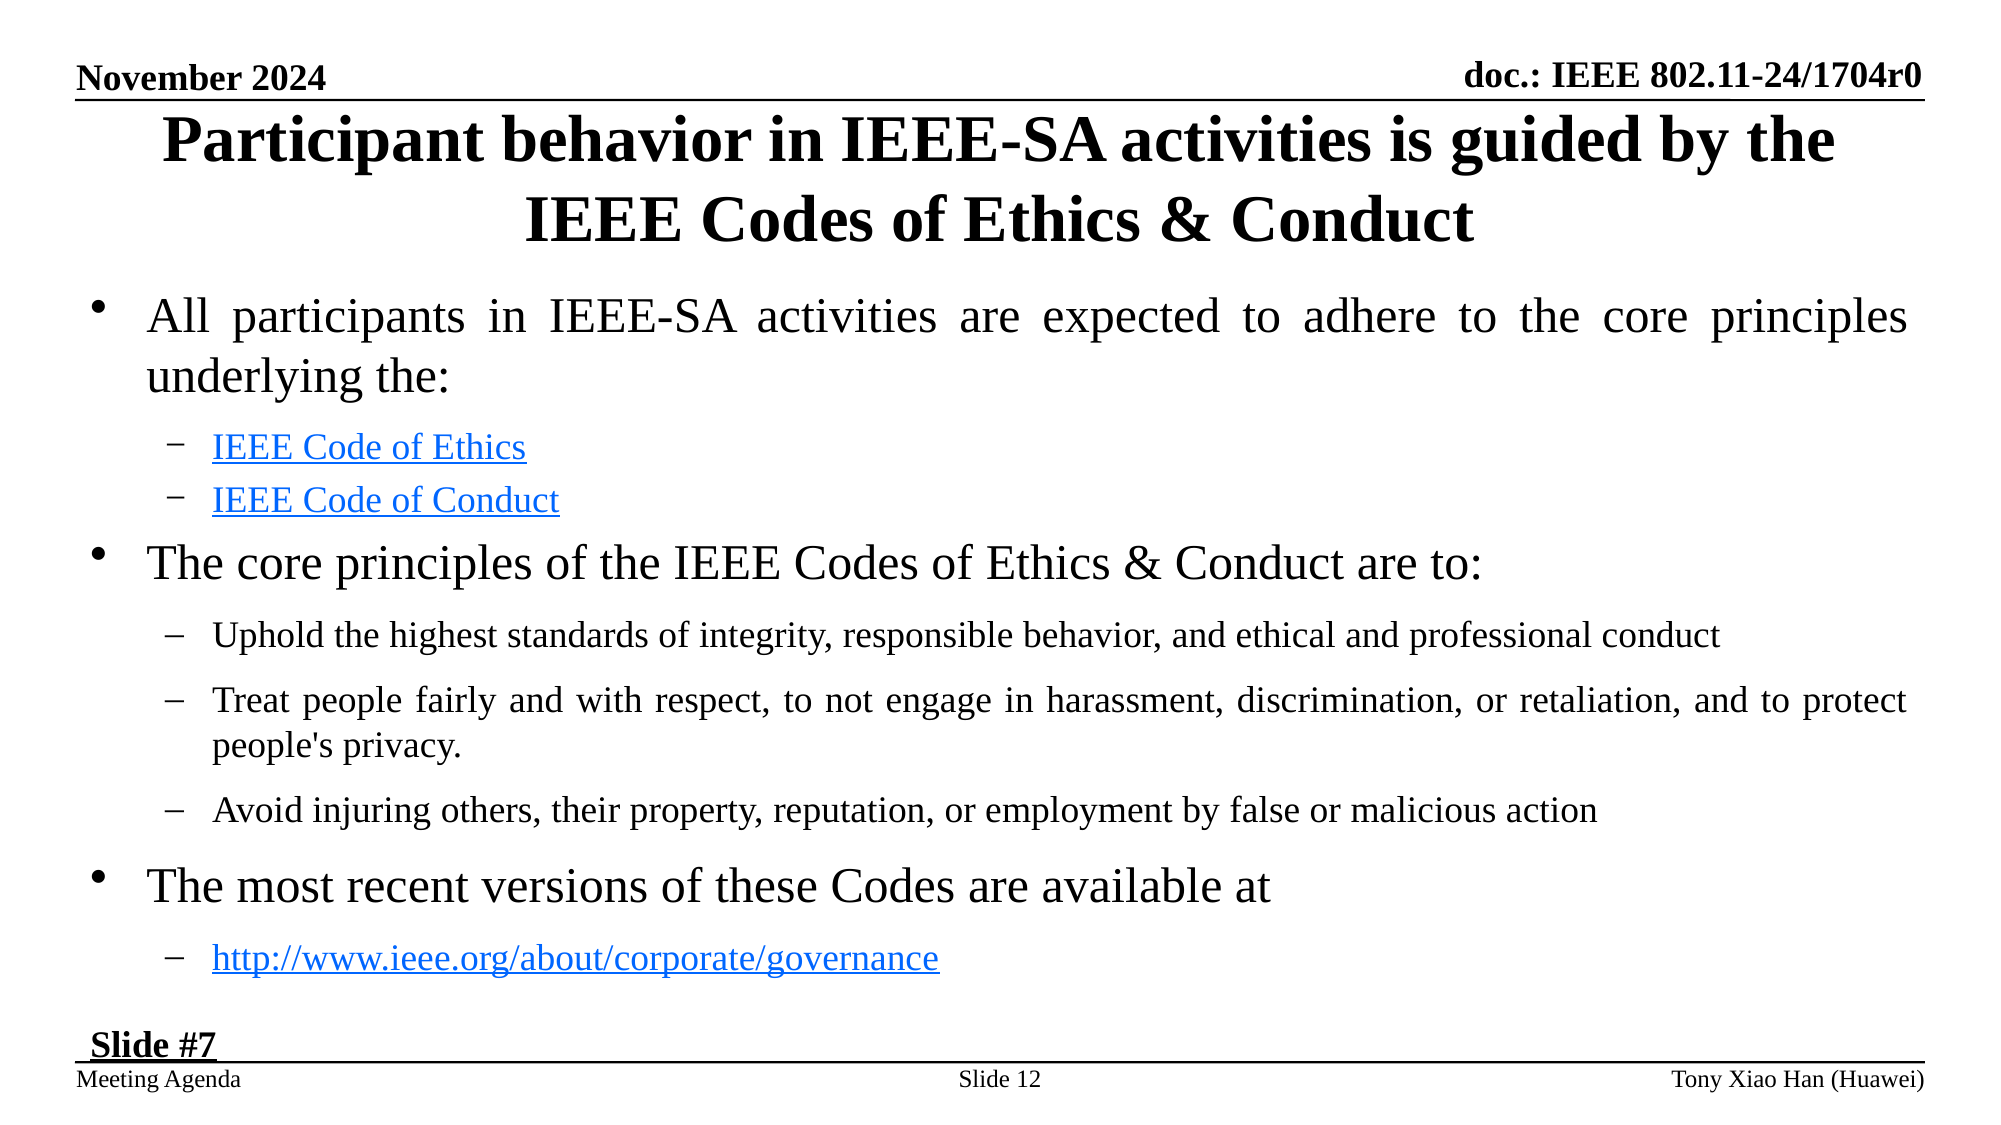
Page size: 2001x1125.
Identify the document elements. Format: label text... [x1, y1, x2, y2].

text_box Slide #7 [75, 1012, 232, 1073]
text_box Participant behavior in IEEE-SA activities is guided by the IEEE Codes of Ethics & Conduct [75, 87, 1925, 263]
list All participants in IEEE-SA activities are expected to adhere to the core principles underlying the: IEEE Code of Ethics IEEE Code of Conduct The core principles of the IEEE Codes of Ethics & Conduct are to: Uphold the highest standards of integrity, responsible behavior, and ethical and professional conduct Treat people fairly and with respect, to not engage in harassment, discrimination, or retaliation, and to protect people's privacy. Avoid injuring others, their property, reputation, or employment by false or malicious action The most recent versions of these Codes are available at http://www.ieee.org/about/corporate/governance [75, 275, 1925, 1038]
